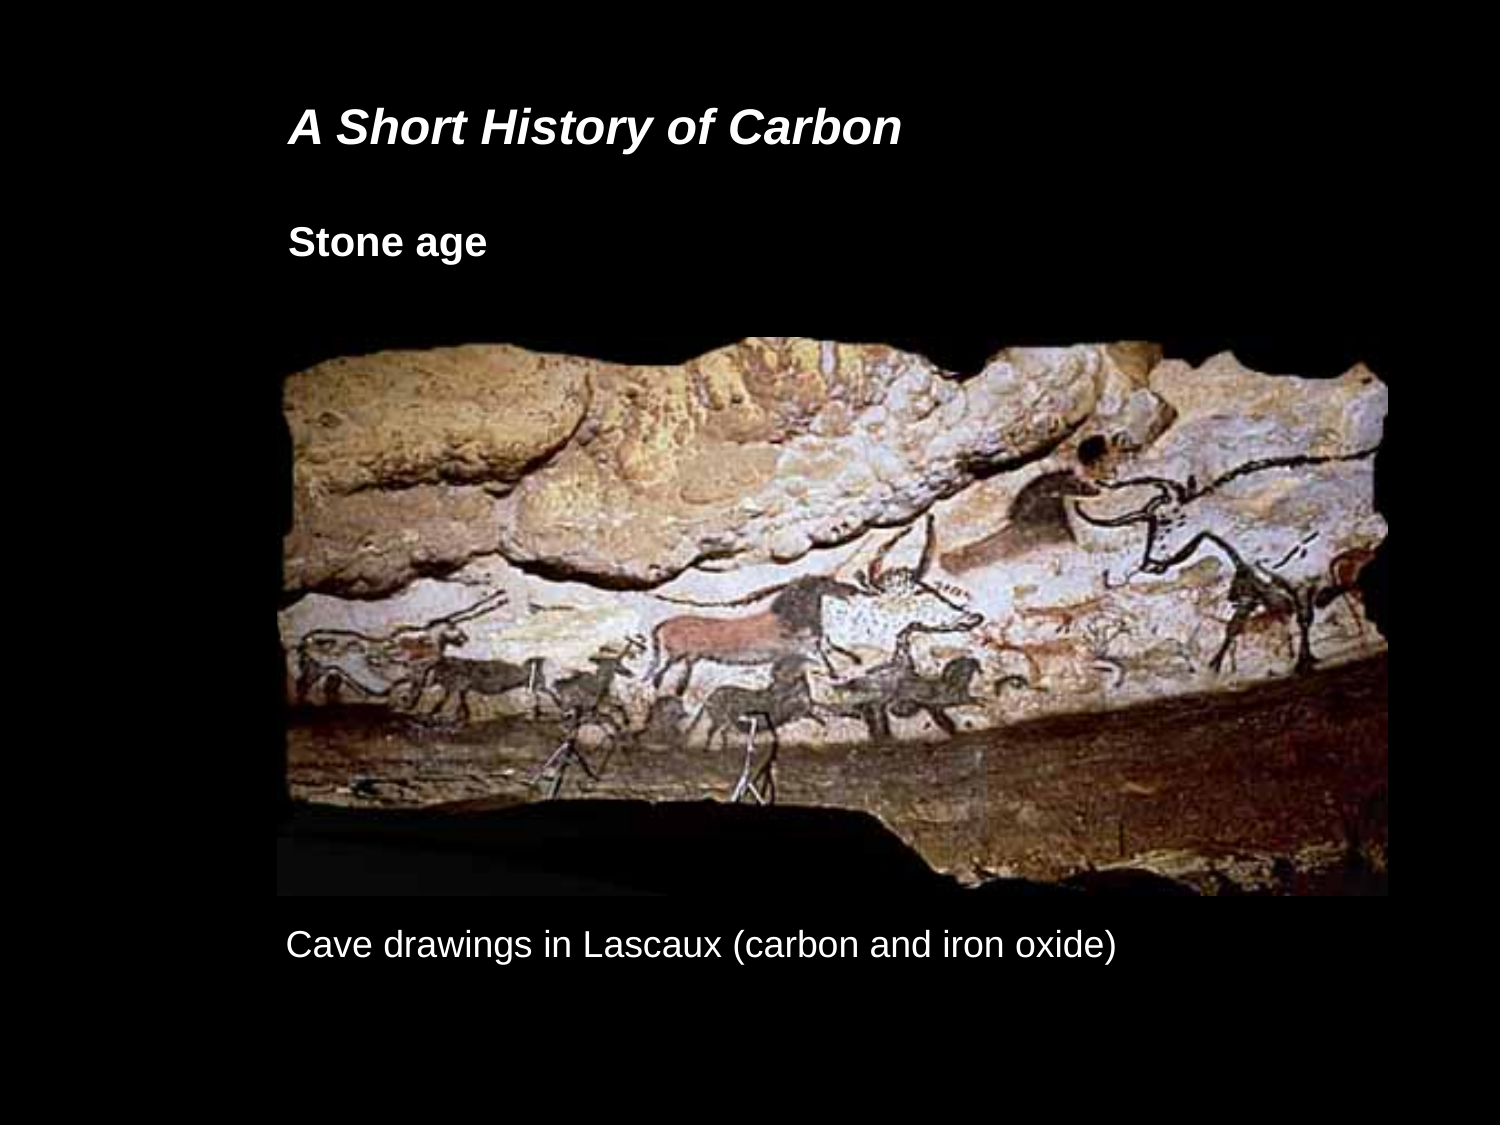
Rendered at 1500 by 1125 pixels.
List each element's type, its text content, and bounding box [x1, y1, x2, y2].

text_box Cave drawings in Lascaux (carbon and iron oxide) [270, 905, 1133, 1018]
text_box A Short History of Carbon Stone age [273, 86, 1298, 325]
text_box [277, 337, 1389, 896]
